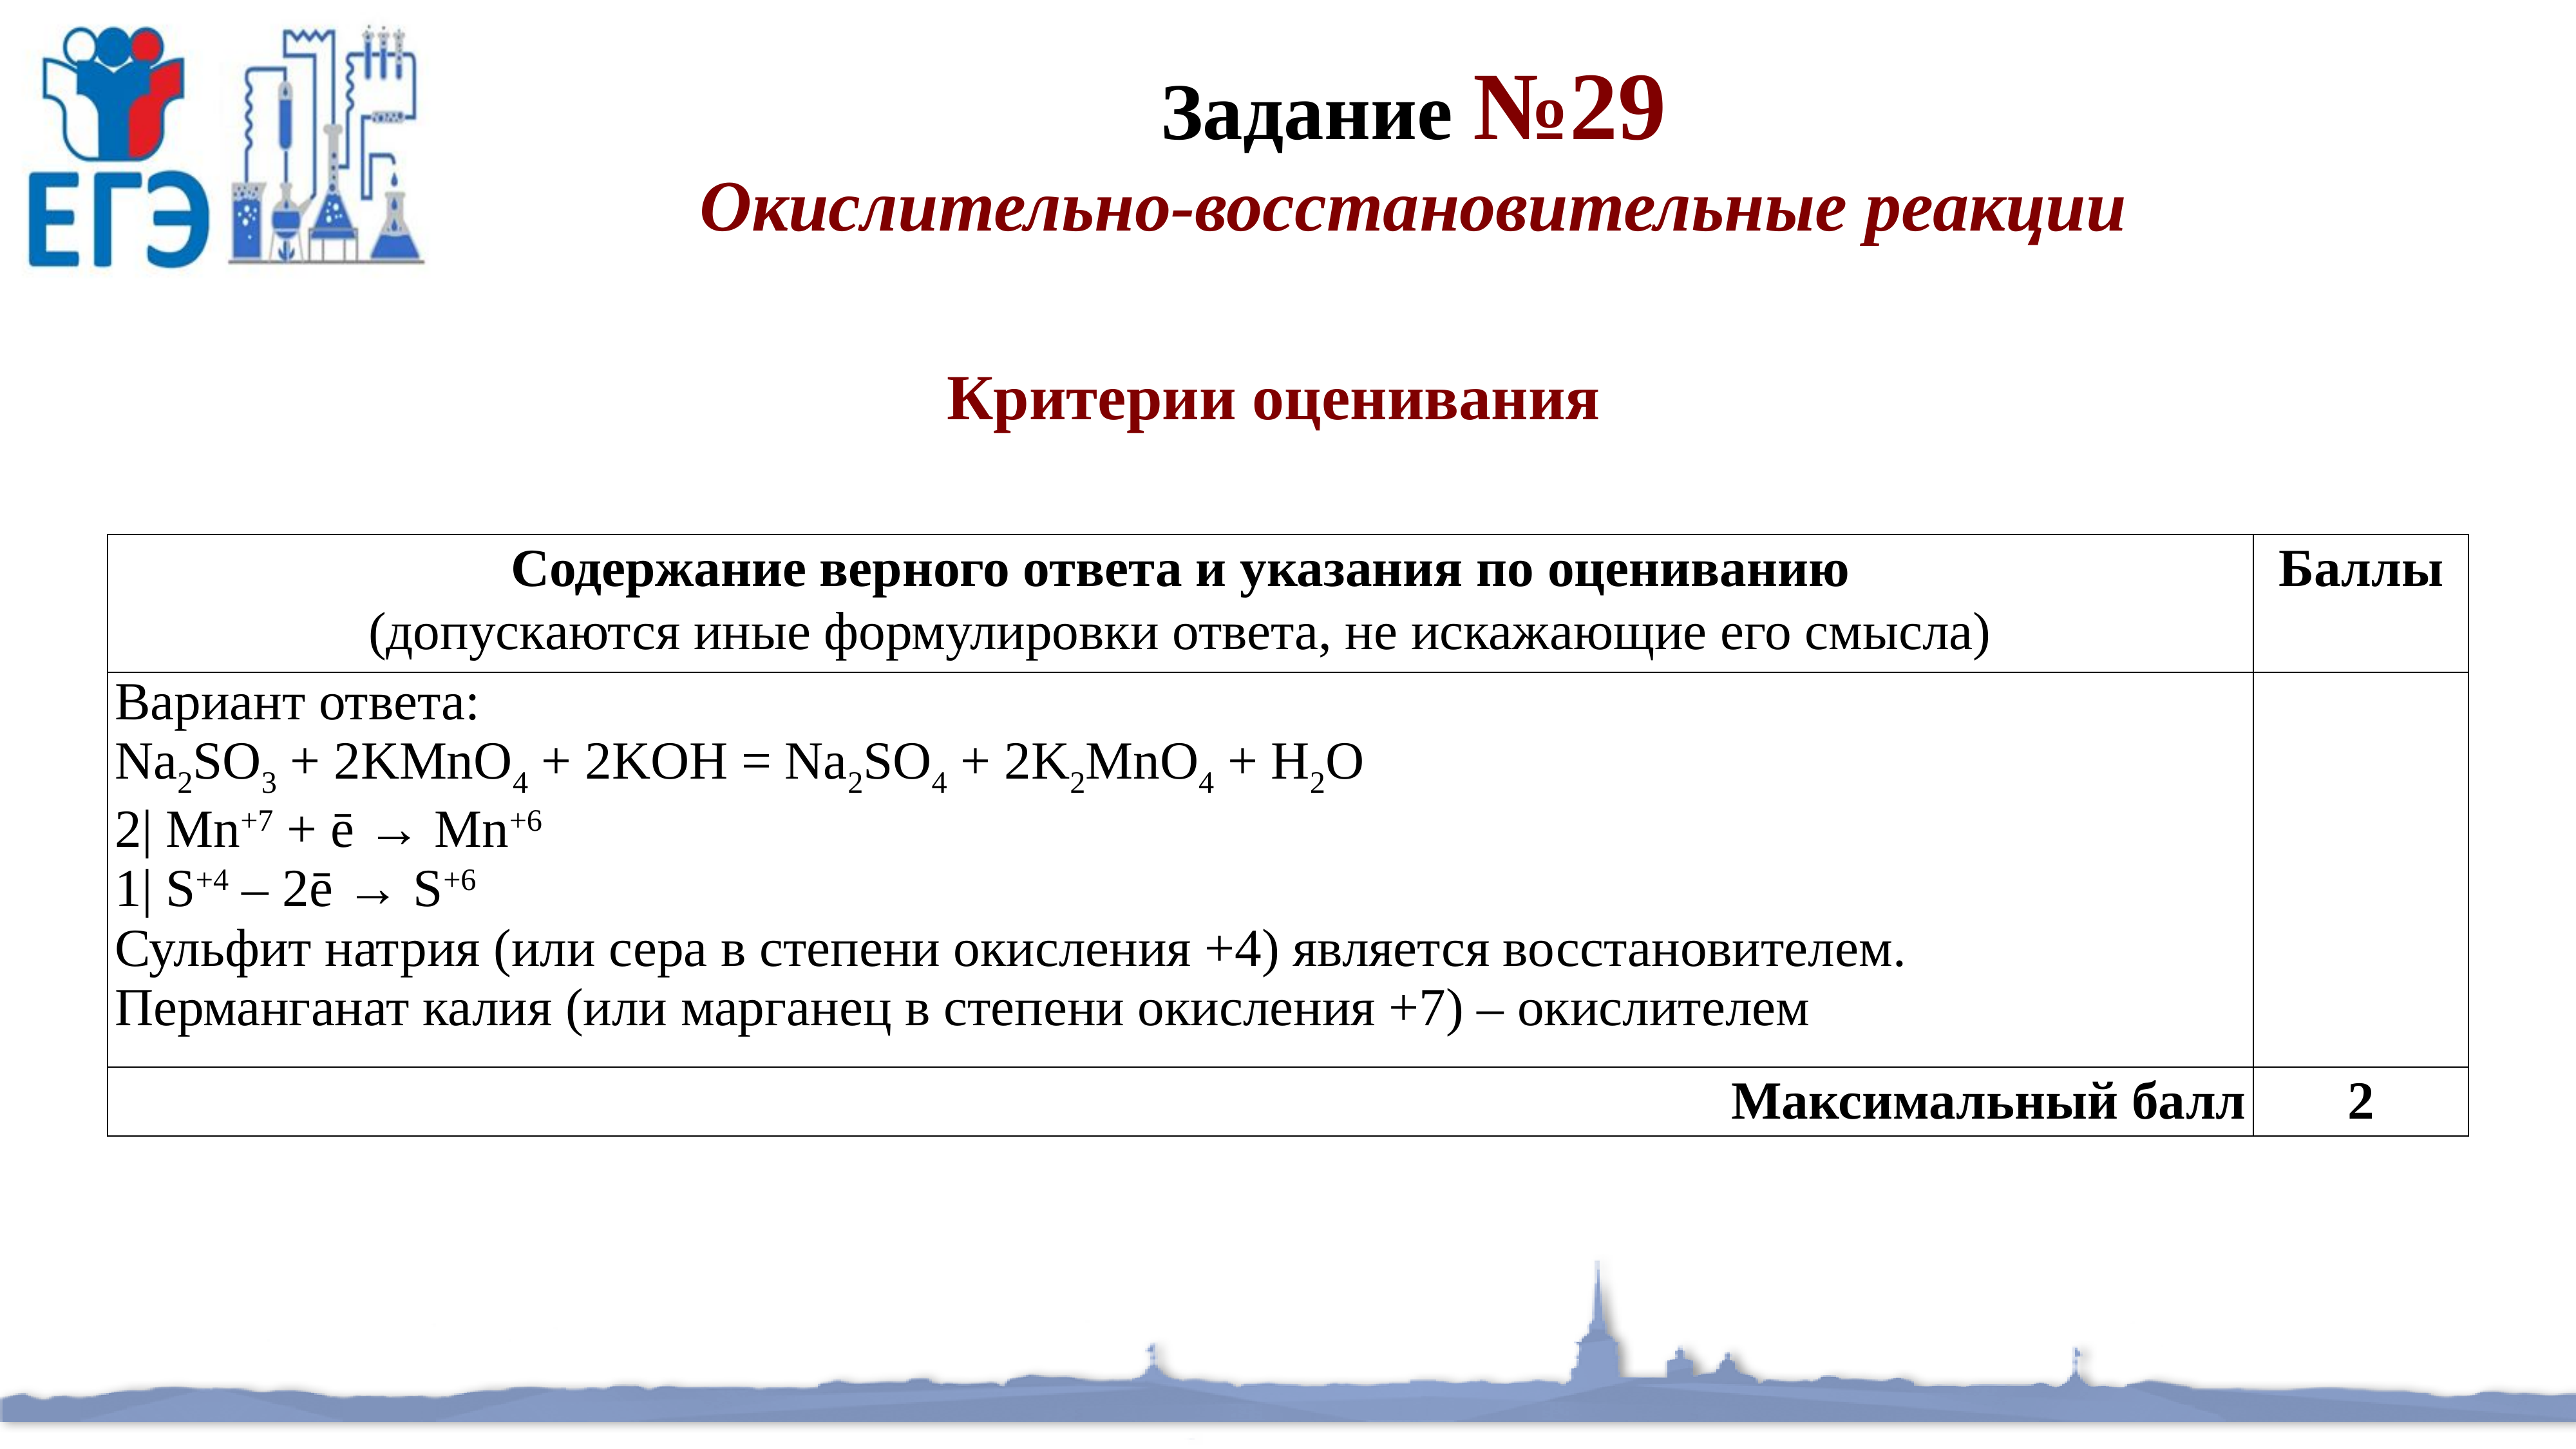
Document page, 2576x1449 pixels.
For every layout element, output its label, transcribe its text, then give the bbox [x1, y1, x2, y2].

table_cell Вариант ответа: Na2SO3 + 2KMnO4 + 2KOH = Na2SO4 + 2K2MnO4 + H2O 2| Mn+7 + ē → Mn+6 1| S+4 – 2ē → S+6 Сульфит натрия (или сера в степени окисления +4) является восстановителем. Перманганат калия (или марганец в степени окисления +7) – окислителем [108, 673, 2253, 1066]
picture [0, 1259, 2576, 1440]
table_cell [2254, 673, 2468, 1066]
text_box Задание №29 Окислительно-восстановительные реакции [519, 37, 2307, 251]
table_header Содержание верного ответа и указания по оцениванию (допускаются иные формулировки ответа, не искажающие его смысла) [108, 535, 2253, 672]
text_box Критерии оценивания [201, 350, 2347, 437]
table_cell 2 [2254, 1068, 2468, 1135]
table_cell Максимальный балл [108, 1068, 2253, 1135]
picture [0, 0, 449, 290]
table_header Баллы [2254, 535, 2468, 672]
